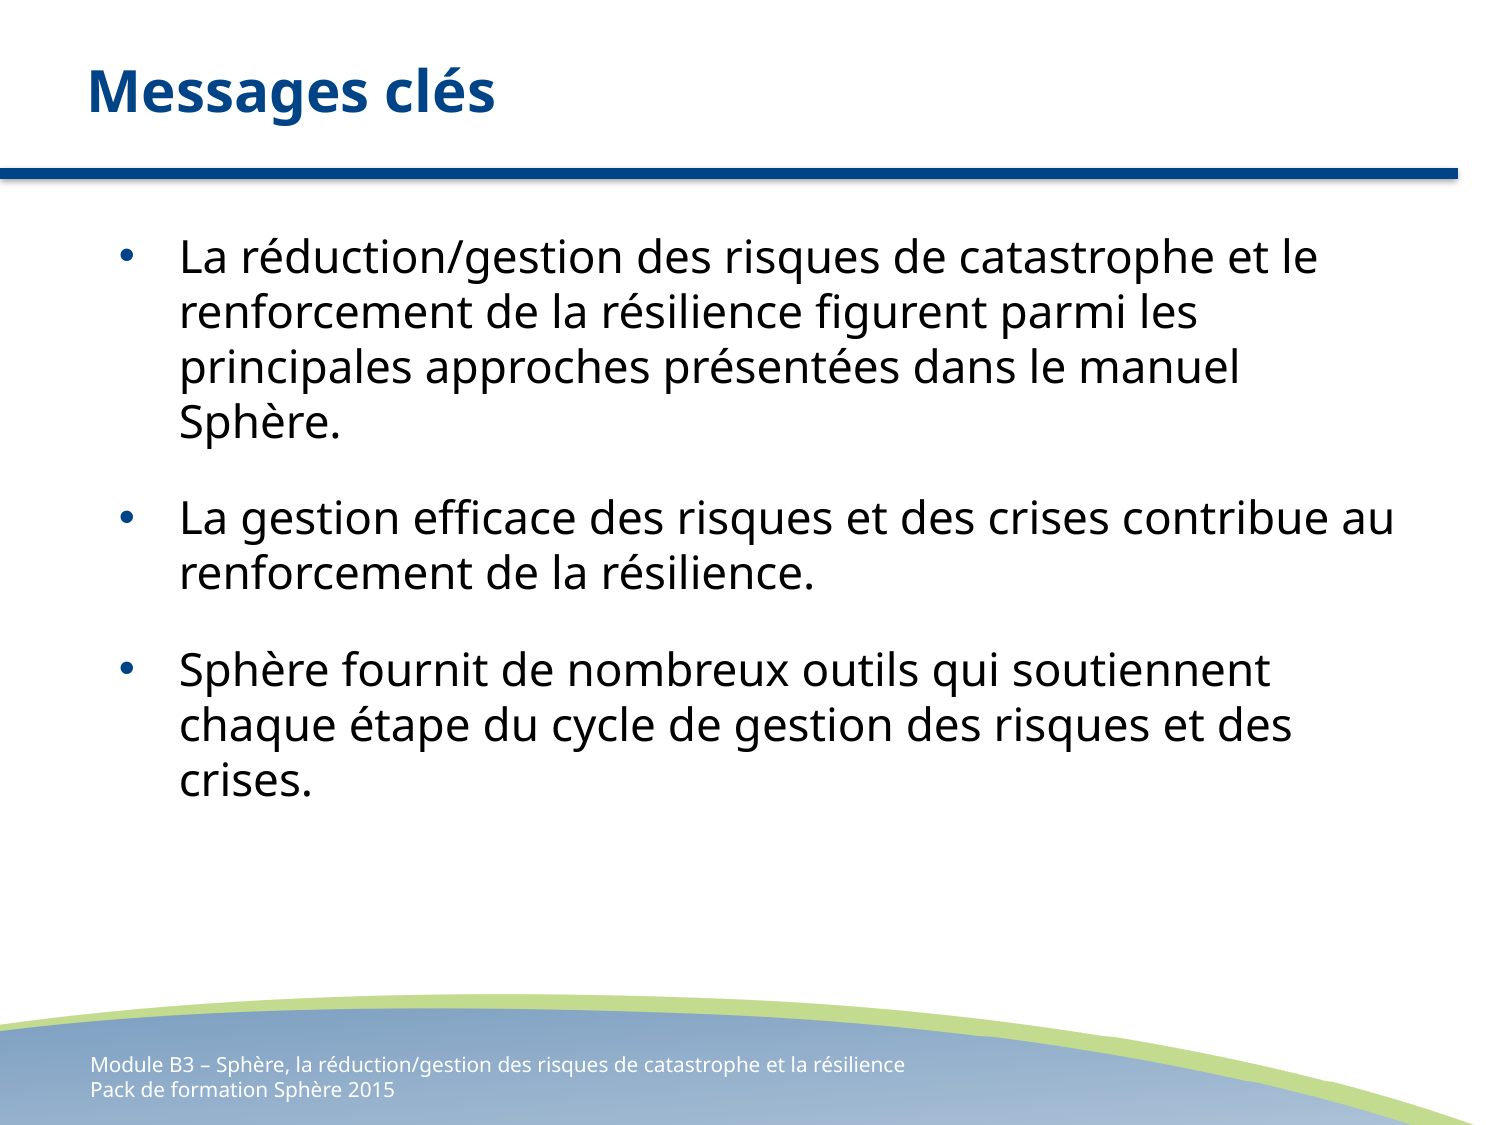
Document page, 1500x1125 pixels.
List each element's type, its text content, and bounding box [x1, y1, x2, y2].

footer Module B3 – Sphère, la réduction/gestion des risques de catastrophe et la résilience Pack de formation Sphère 2015 [75, 1046, 1072, 1107]
list La réduction/gestion des risques de catastrophe et le renforcement de la résilience figurent parmi les principales approches présentées dans le manuel Sphère. La gestion efficace des risques et des crises contribue au renforcement de la résilience. Sphère fournit de nombreux outils qui soutiennent chaque étape du cycle de gestion des risques et des crises. [75, 219, 1425, 1005]
picture [0, 992, 1500, 1125]
title Messages clés [75, 0, 1425, 178]
